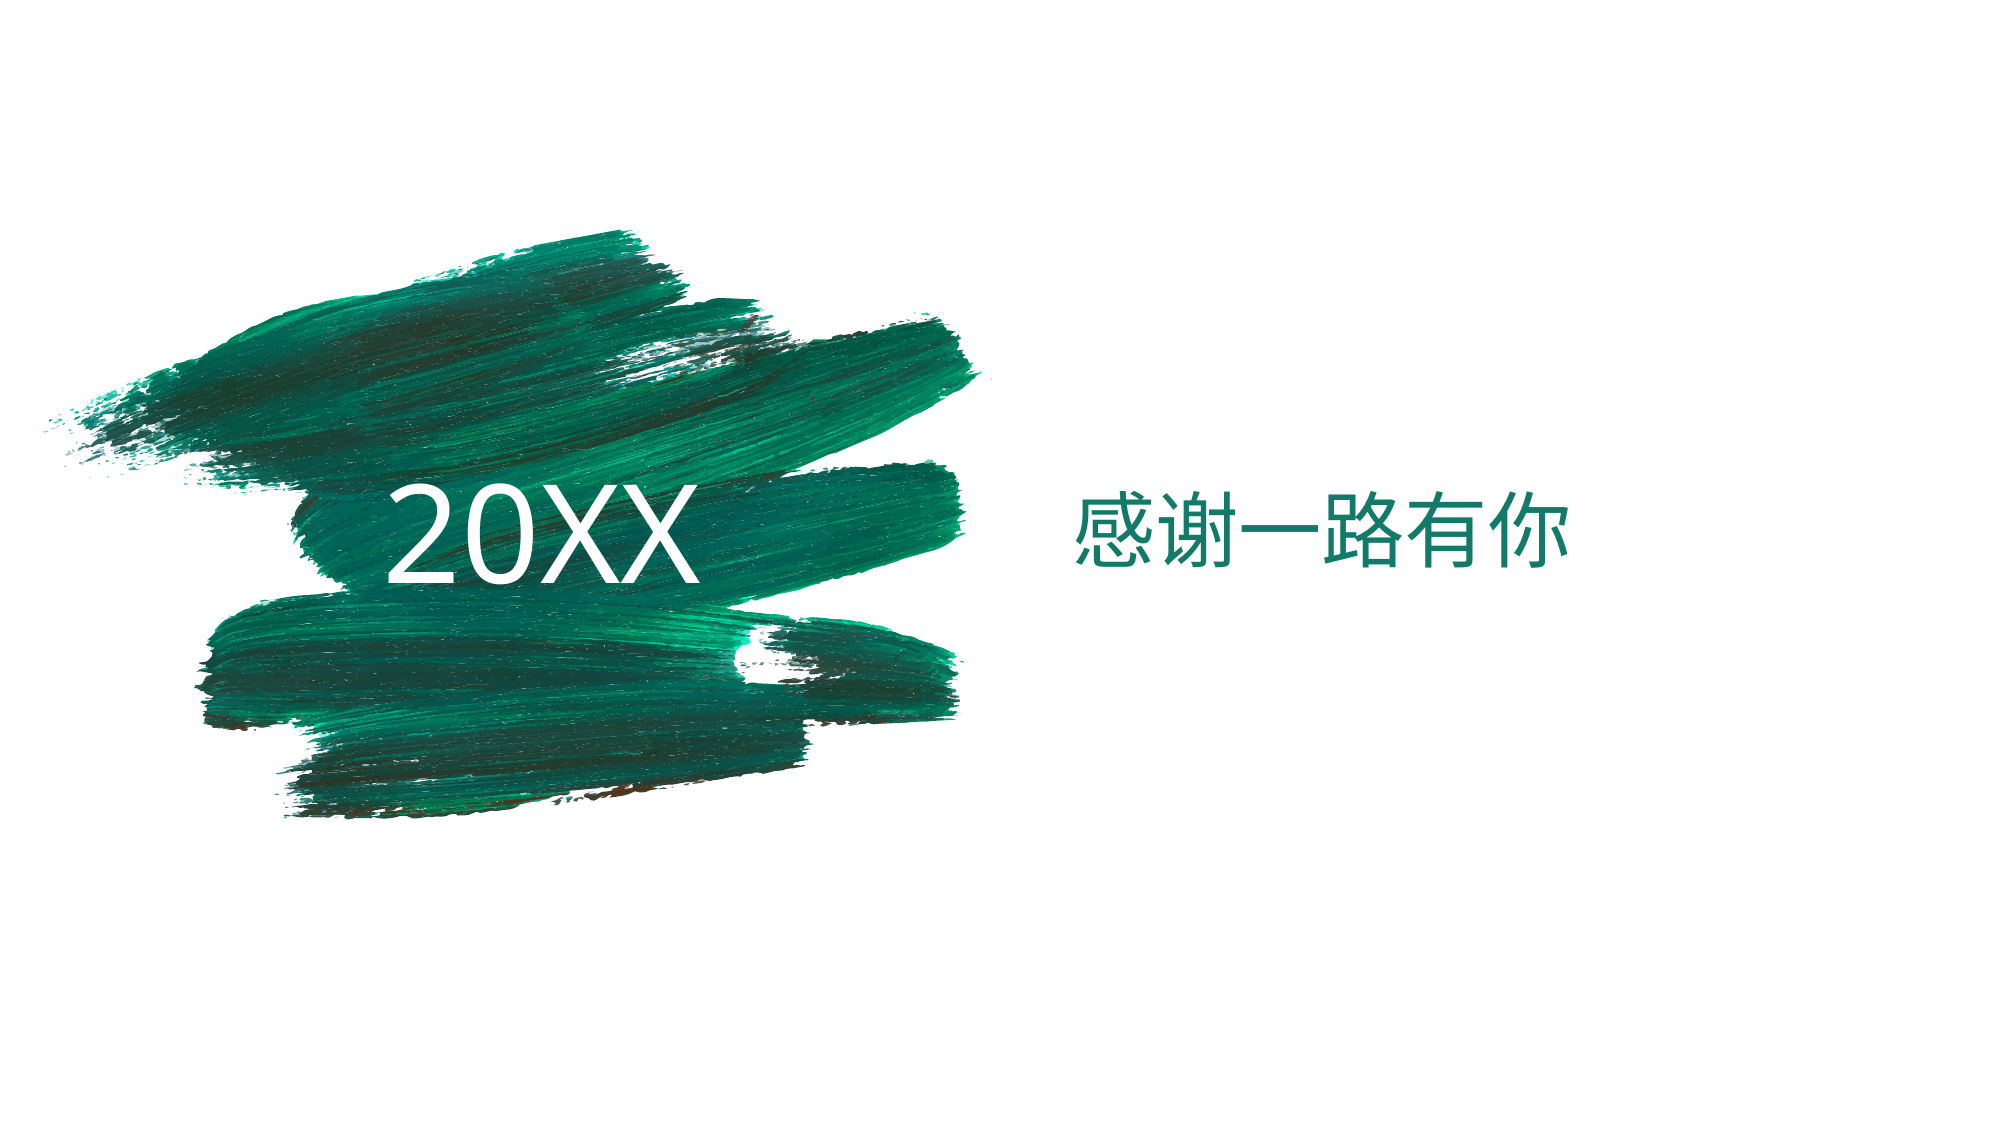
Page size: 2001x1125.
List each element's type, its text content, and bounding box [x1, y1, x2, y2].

picture [69, 248, 1015, 811]
text_box 感谢一路有你 [1057, 471, 2000, 586]
